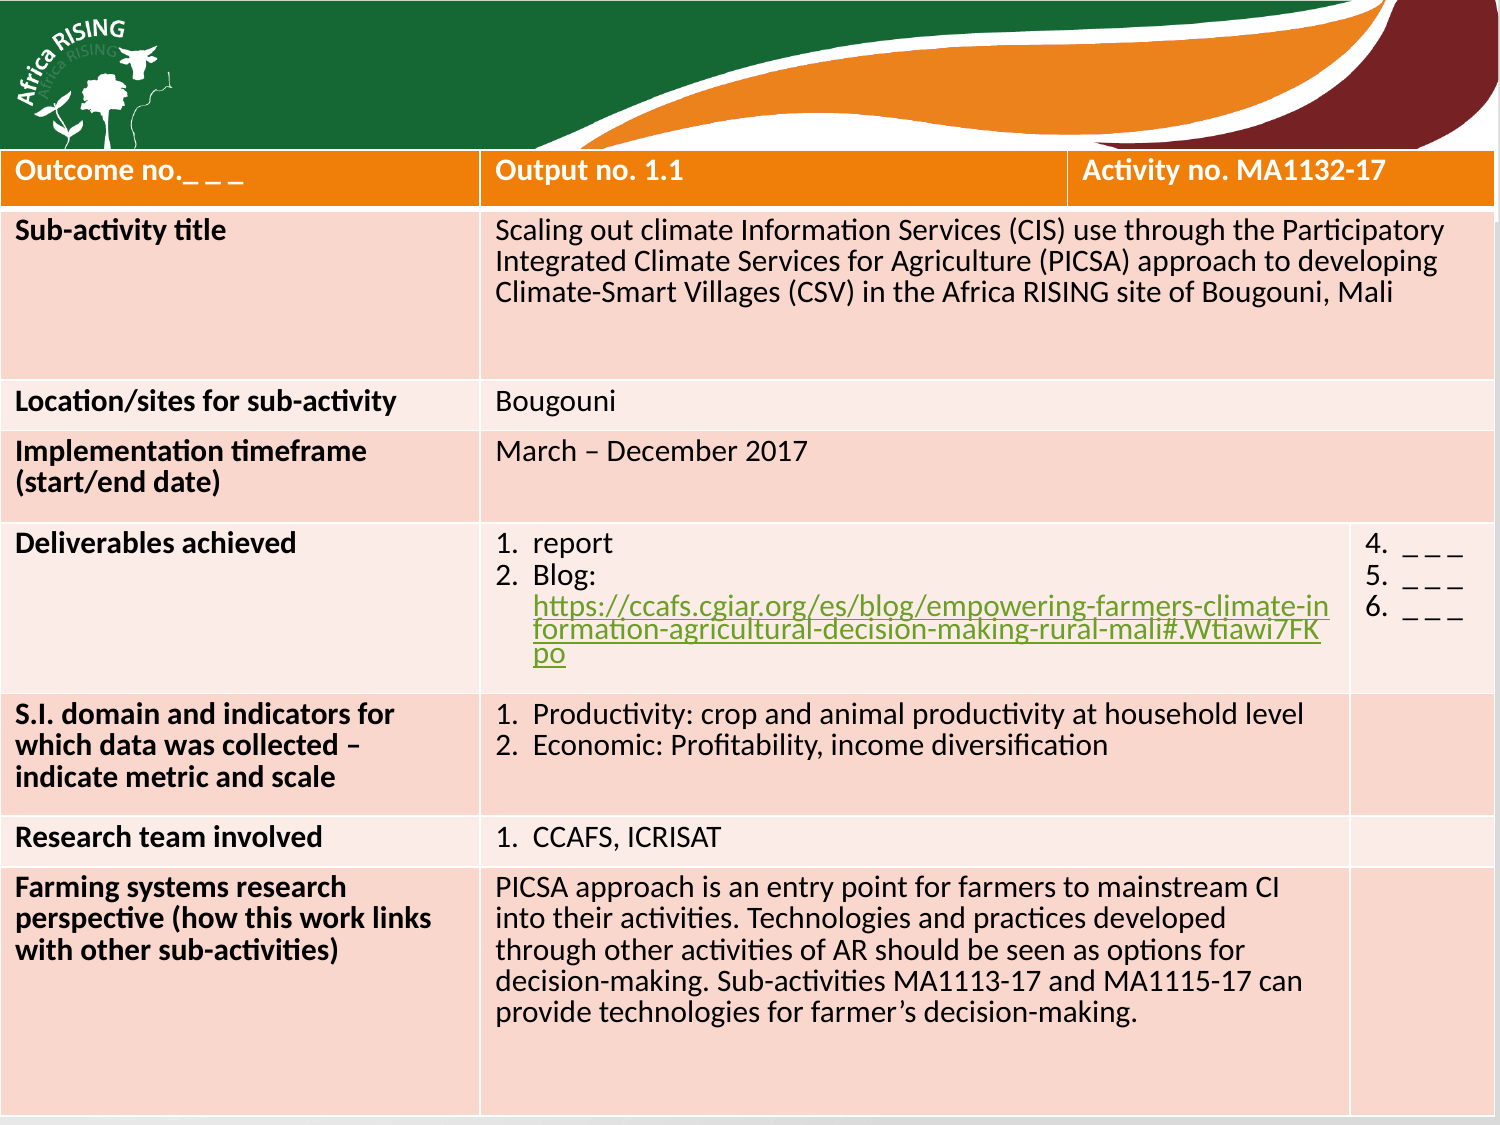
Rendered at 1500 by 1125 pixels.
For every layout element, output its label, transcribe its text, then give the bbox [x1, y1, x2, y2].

table_cell [1351, 817, 1494, 866]
table_cell Implementation timeframe (start/end date) [1, 431, 479, 522]
table_header Outcome no._ _ _ [1, 151, 479, 206]
table_header Output no. 1.1 [481, 151, 1067, 206]
table_cell Deliverables achieved [1, 524, 479, 693]
table_cell March – December 2017 [481, 431, 1494, 522]
table_cell Research team involved [1, 817, 479, 866]
table_cell Location/sites for sub-activity [1, 381, 479, 430]
table_cell Bougouni [481, 381, 1494, 430]
table_cell Productivity: crop and animal productivity at household level Economic: Profitability, income diversification [481, 694, 1349, 815]
table_cell _ _ _ _ _ _ _ _ _ [1351, 524, 1494, 693]
table_cell PICSA approach is an entry point for farmers to mainstream CI into their activities. Technologies and practices developed through other activities of AR should be seen as options for decision-making. Sub-activities MA1113-17 and MA1115-17 can provide technologies for farmer’s decision-making. [481, 868, 1349, 1115]
table_cell report Blog:https://ccafs.cgiar.org/es/blog/empowering-farmers-climate-information-agricultural-decision-making-rural-mali#.Wtiawi7FKpo [481, 524, 1349, 693]
table_cell CCAFS, ICRISAT [481, 817, 1349, 866]
table_cell [1351, 868, 1494, 1115]
table_cell Sub-activity title [1, 212, 479, 379]
table_cell S.I. domain and indicators for which data was collected – indicate metric and scale [1, 694, 479, 815]
table_cell Farming systems research perspective (how this work links with other sub-activities) [1, 868, 479, 1115]
table_cell Scaling out climate Information Services (CIS) use through the Participatory Integrated Climate Services for Agriculture (PICSA) approach to developing Climate-Smart Villages (CSV) in the Africa RISING site of Bougouni, Mali [481, 212, 1494, 379]
table_cell [1351, 694, 1494, 815]
picture [0, 0, 1499, 222]
table_header Activity no. MA1132-17 [1068, 151, 1494, 206]
